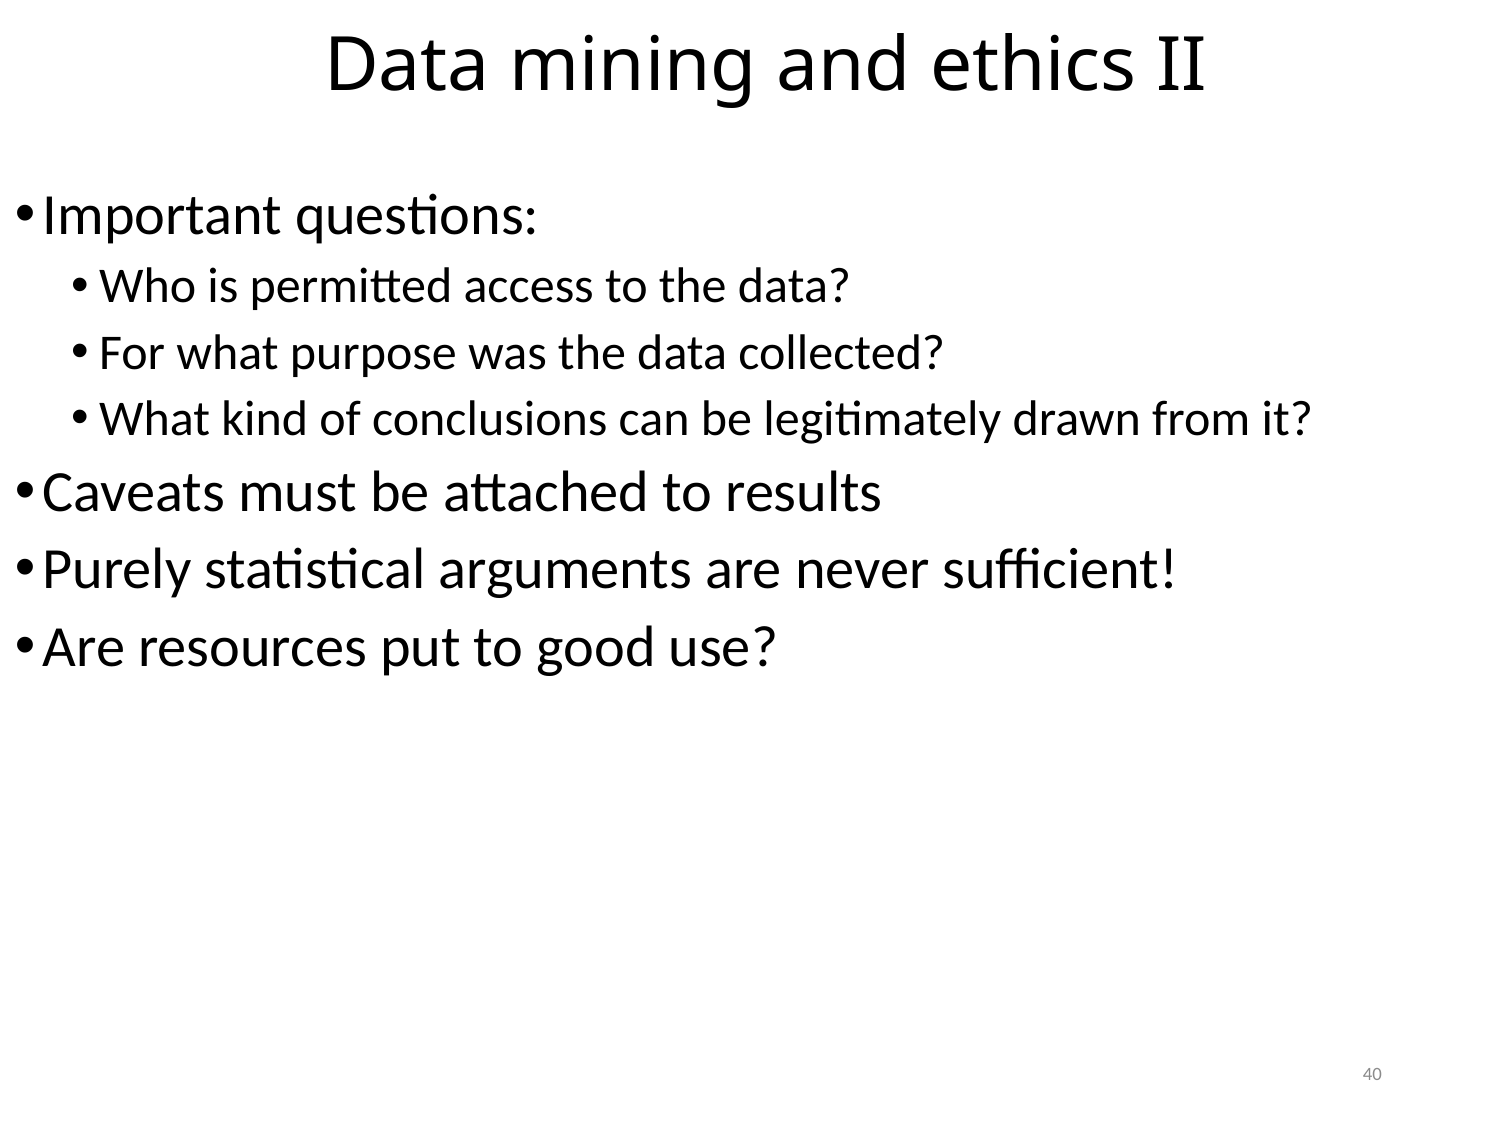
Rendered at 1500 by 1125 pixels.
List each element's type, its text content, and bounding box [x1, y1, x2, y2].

list Important questions: Who is permitted access to the data? For what purpose was the data collected? What kind of conclusions can be legitimately drawn from it? Caveats must be attached to results Purely statistical arguments are never sufficient! Are resources put to good use? [0, 177, 1388, 830]
slide_number 40 [1059, 1042, 1397, 1103]
title Data mining and ethics II [309, 0, 1500, 168]
